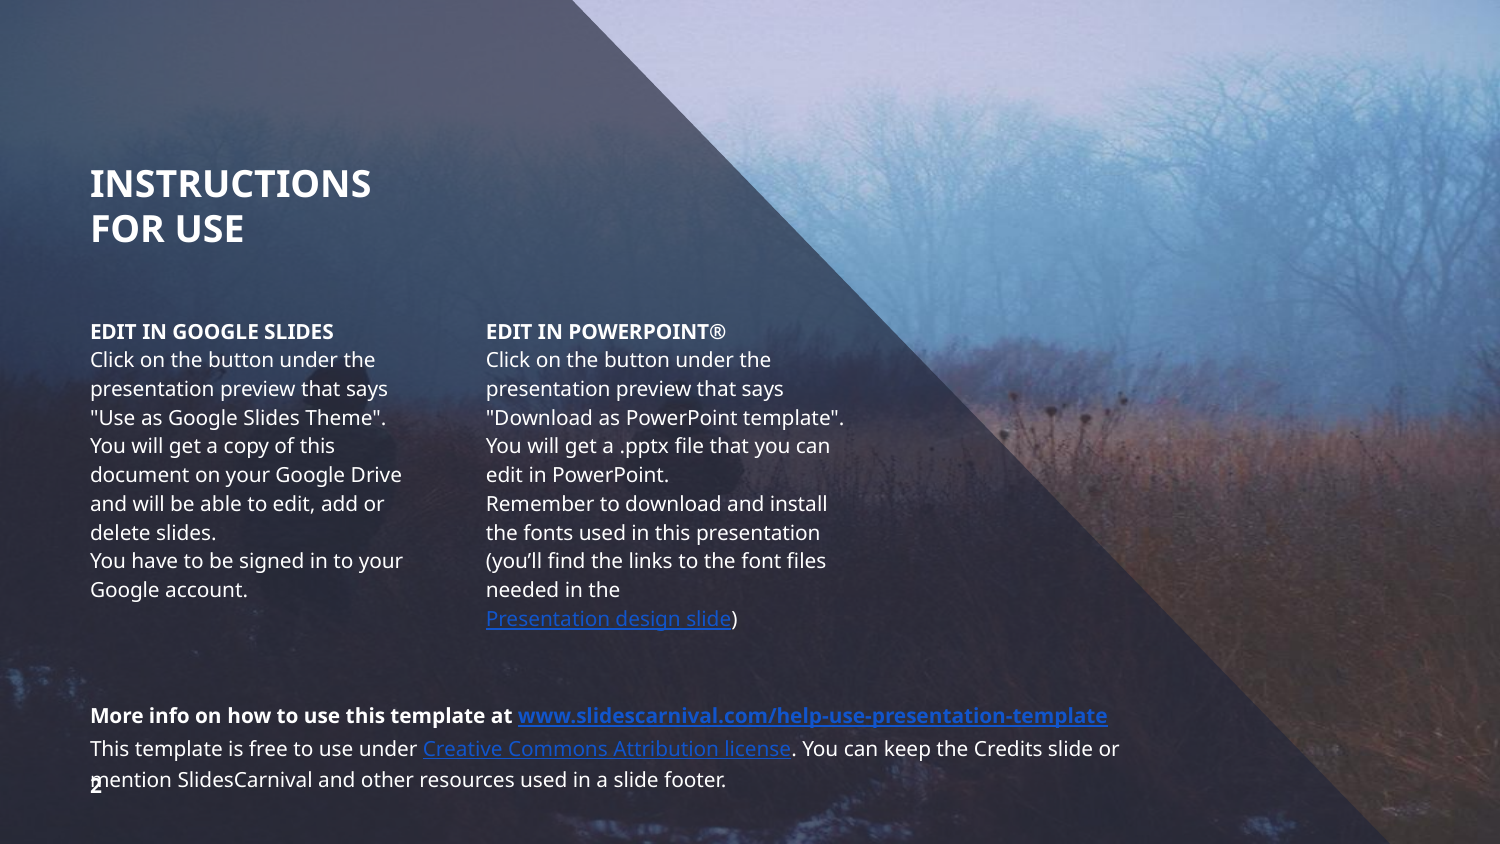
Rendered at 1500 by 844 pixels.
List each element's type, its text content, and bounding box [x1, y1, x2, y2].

list EDIT IN POWERPOINT® Click on the button under the presentation preview that says "Download as PowerPoint template". You will get a .pptx file that you can edit in PowerPoint. Remember to download and install the fonts used in this presentation (you’ll find the links to the font files needed in the Presentation design slide) [470, 299, 871, 571]
list More info on how to use this template at www.slidescarnival.com/help-use-presentation-template This template is free to use under Creative Commons Attribution license. You can keep the Credits slide or mention SlidesCarnival and other resources used in a slide footer. [75, 683, 1219, 752]
picture [574, 0, 1500, 844]
title INSTRUCTIONS FOR USE [75, 161, 467, 265]
list EDIT IN GOOGLE SLIDES Click on the button under the presentation preview that says "Use as Google Slides Theme". You will get a copy of this document on your Google Drive and will be able to edit, add or delete slides. You have to be signed in to your Google account. [75, 299, 449, 571]
slide_number ‹#› [75, 766, 165, 807]
